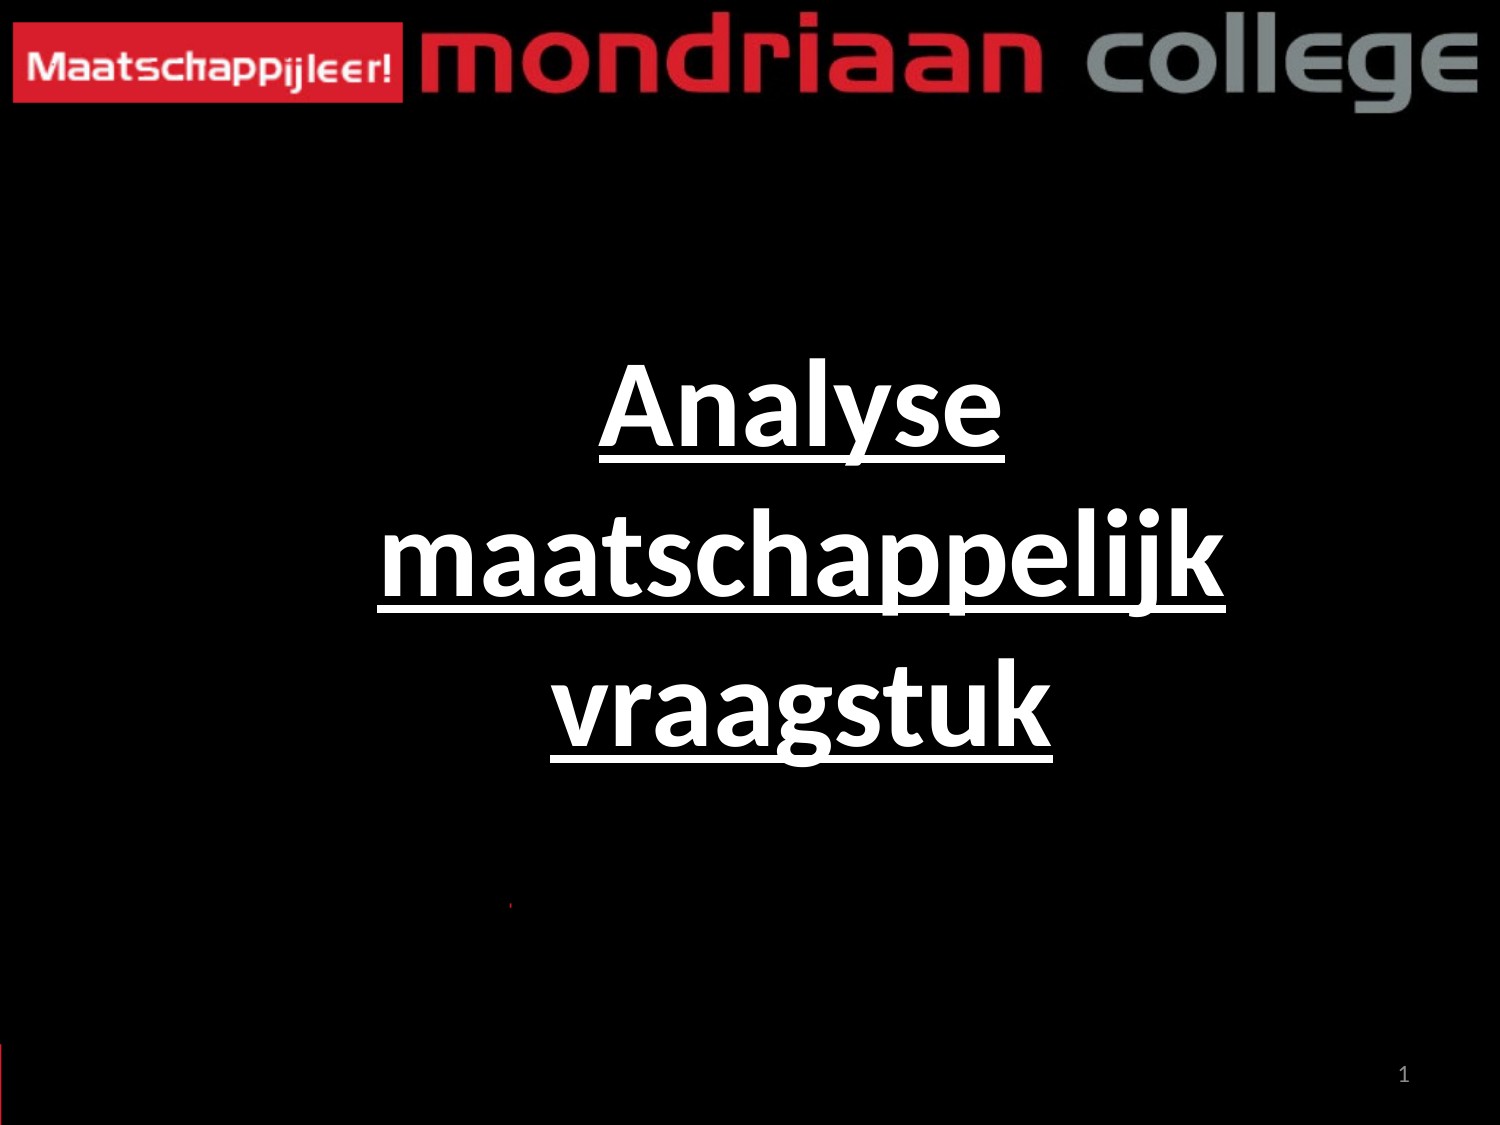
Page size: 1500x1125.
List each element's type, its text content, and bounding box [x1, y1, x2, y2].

slide_number 1 [1074, 1042, 1425, 1103]
text_box Analyse maatschappelijk vraagstuk [277, 314, 1326, 779]
picture [0, 0, 1500, 1125]
